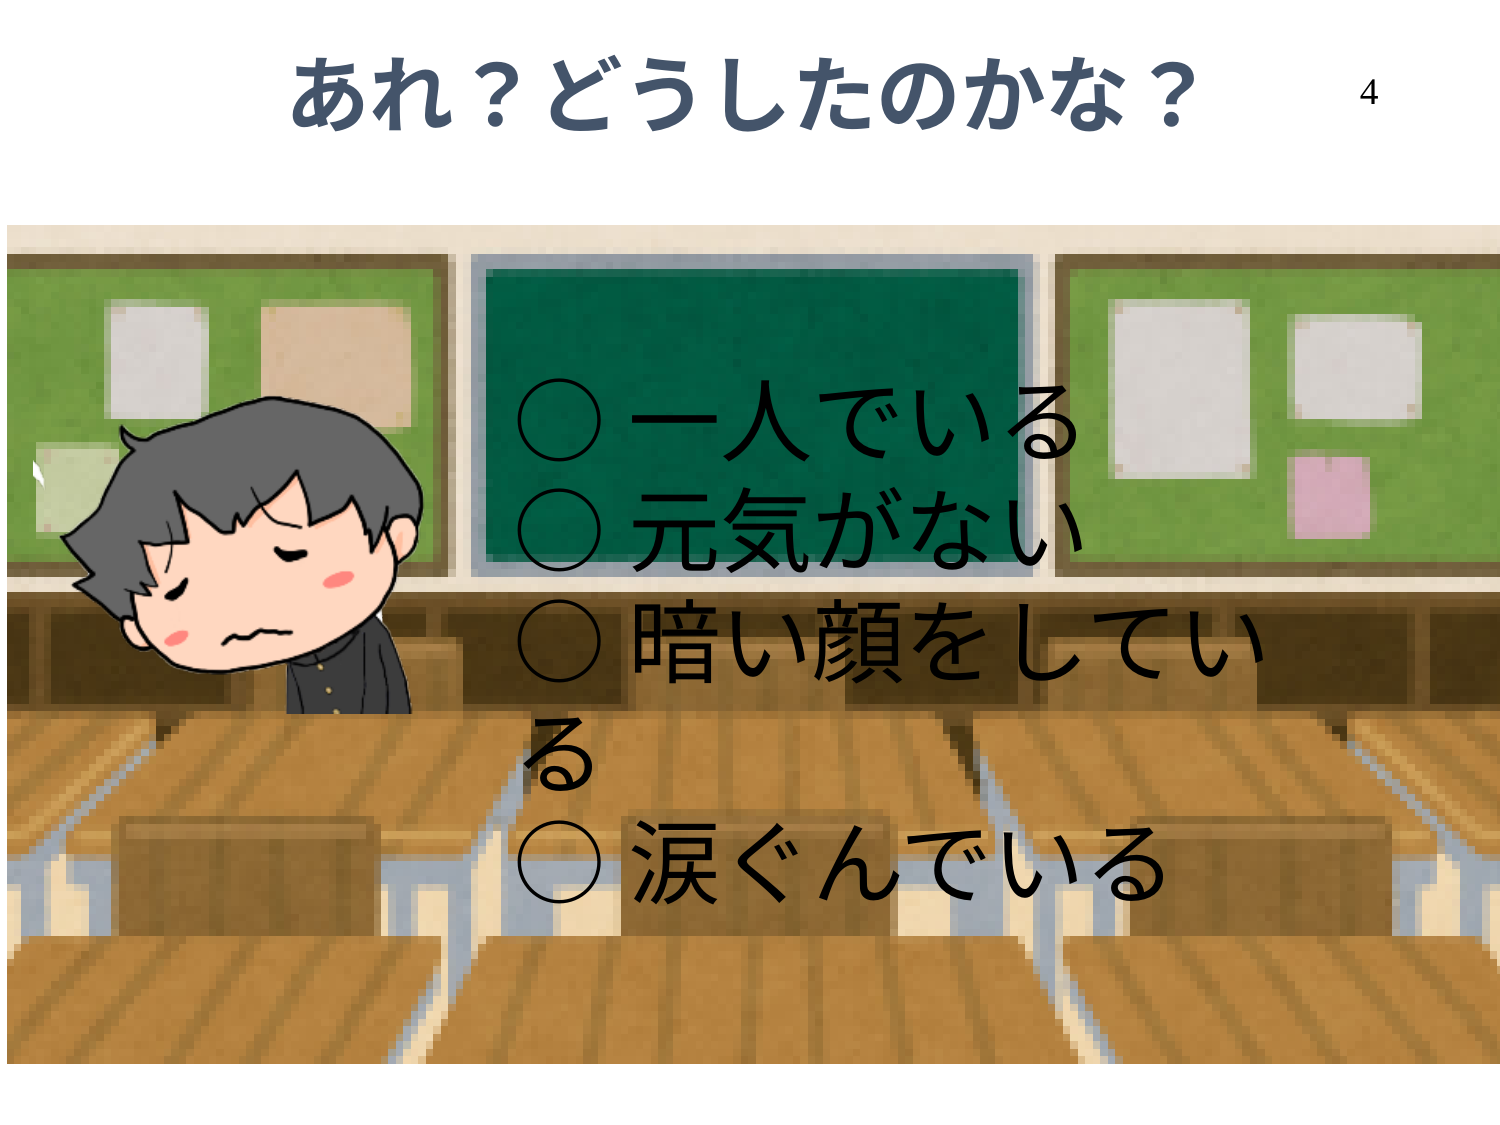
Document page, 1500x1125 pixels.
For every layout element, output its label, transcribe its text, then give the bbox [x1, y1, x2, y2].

picture [7, 225, 1500, 1064]
slide_number 4 [1327, 59, 1394, 120]
text_box あれ？どうしたのかな？ [173, 34, 1327, 151]
